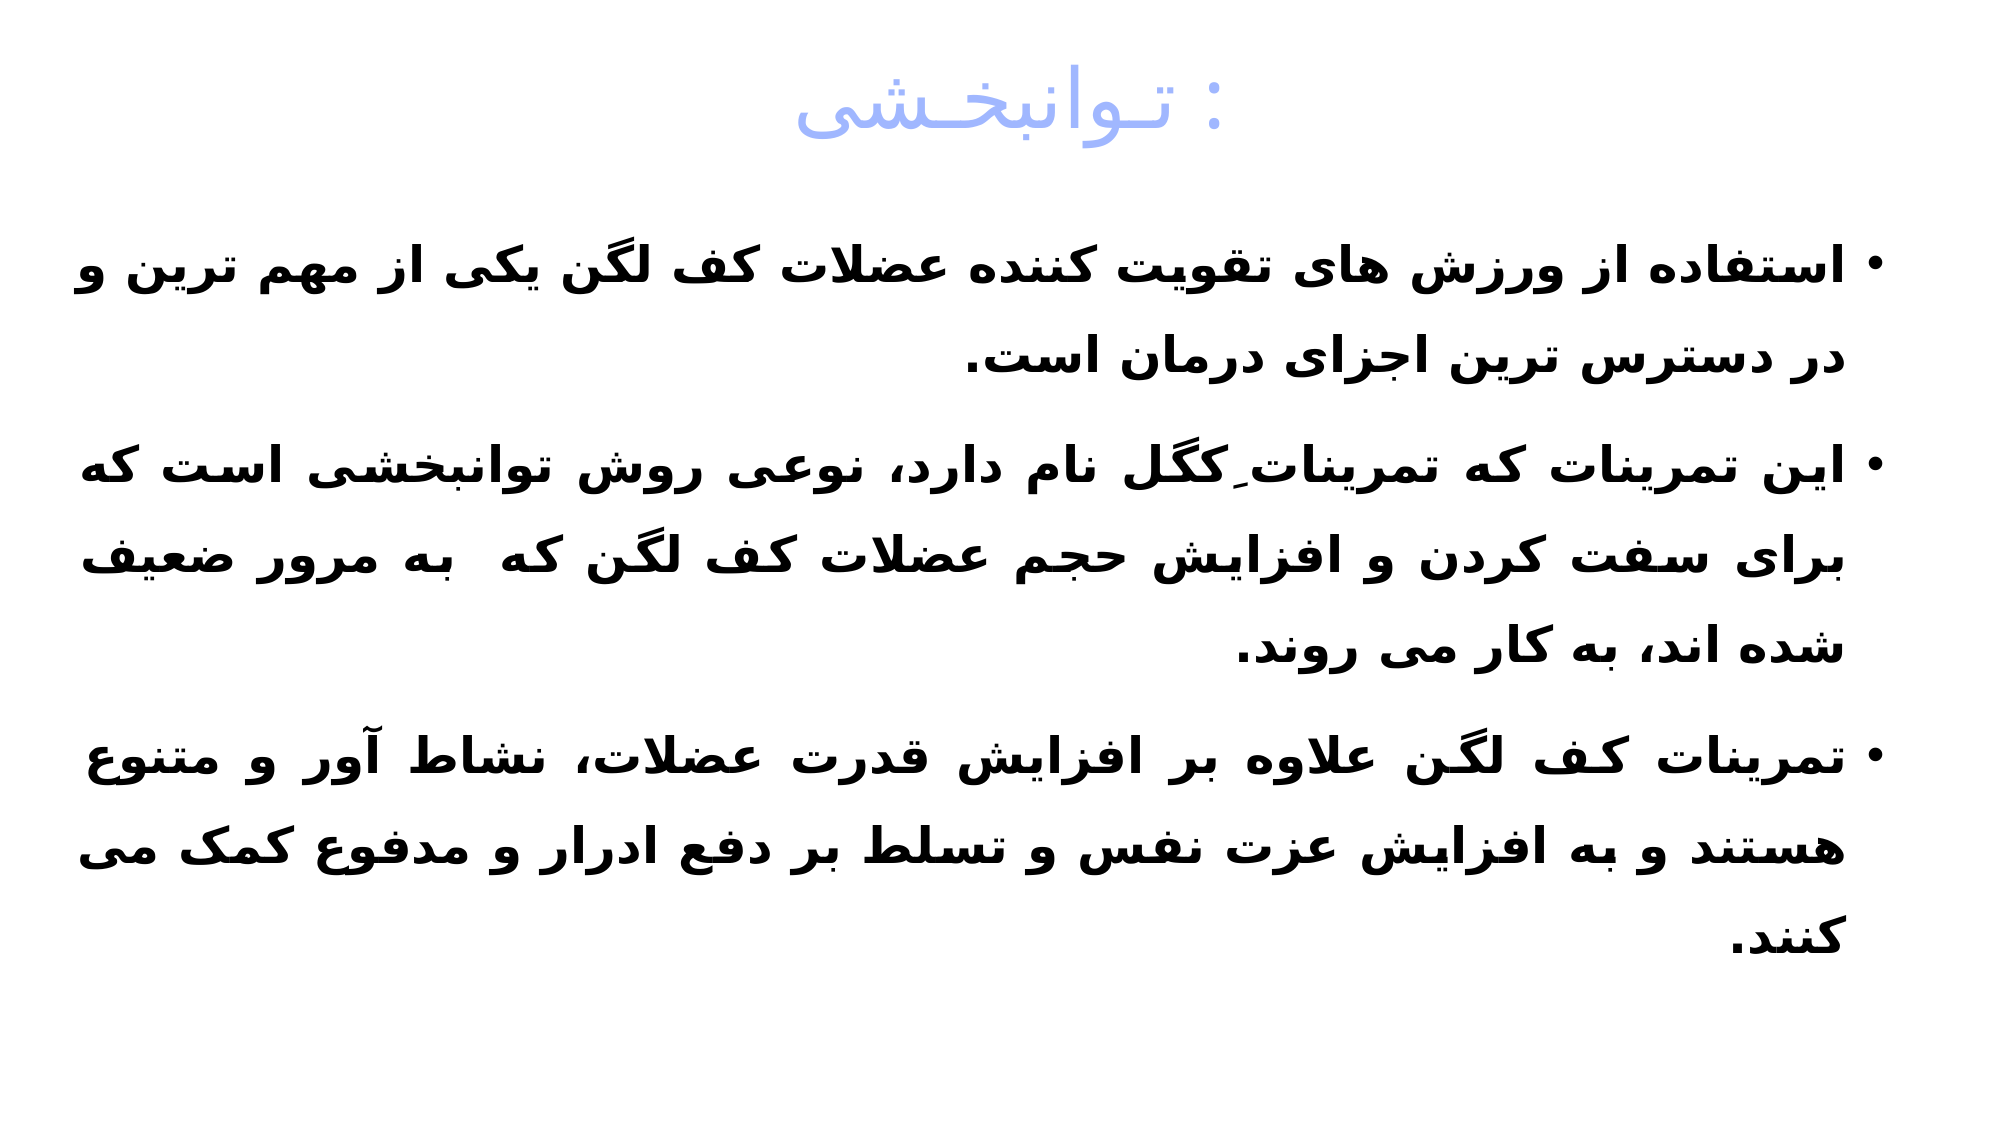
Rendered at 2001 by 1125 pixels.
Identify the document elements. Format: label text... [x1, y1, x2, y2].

list استفاده از ورزش های تقویت کننده عضلات کف لگن یکی از مهم ترین و در دسترس ترین اجزای درمان است. این تمرینات که تمرینات ِکگل نام دارد، نوعی روش توانبخشی است که برای سفت کردن و افزایش حجم عضلات کف لگن که به مرور ضعیف شده اند، به کار می روند. تمرینات کف لگن علاوه بر افزایش قدرت عضلات، نشاط آور و متنوع هستند و به افزایش عزت نفس و تسلط بر دفع ادرار و مدفوع کمک می کنند. [60, 194, 1900, 1000]
title تـوانبخـشی : [680, 43, 1361, 161]
